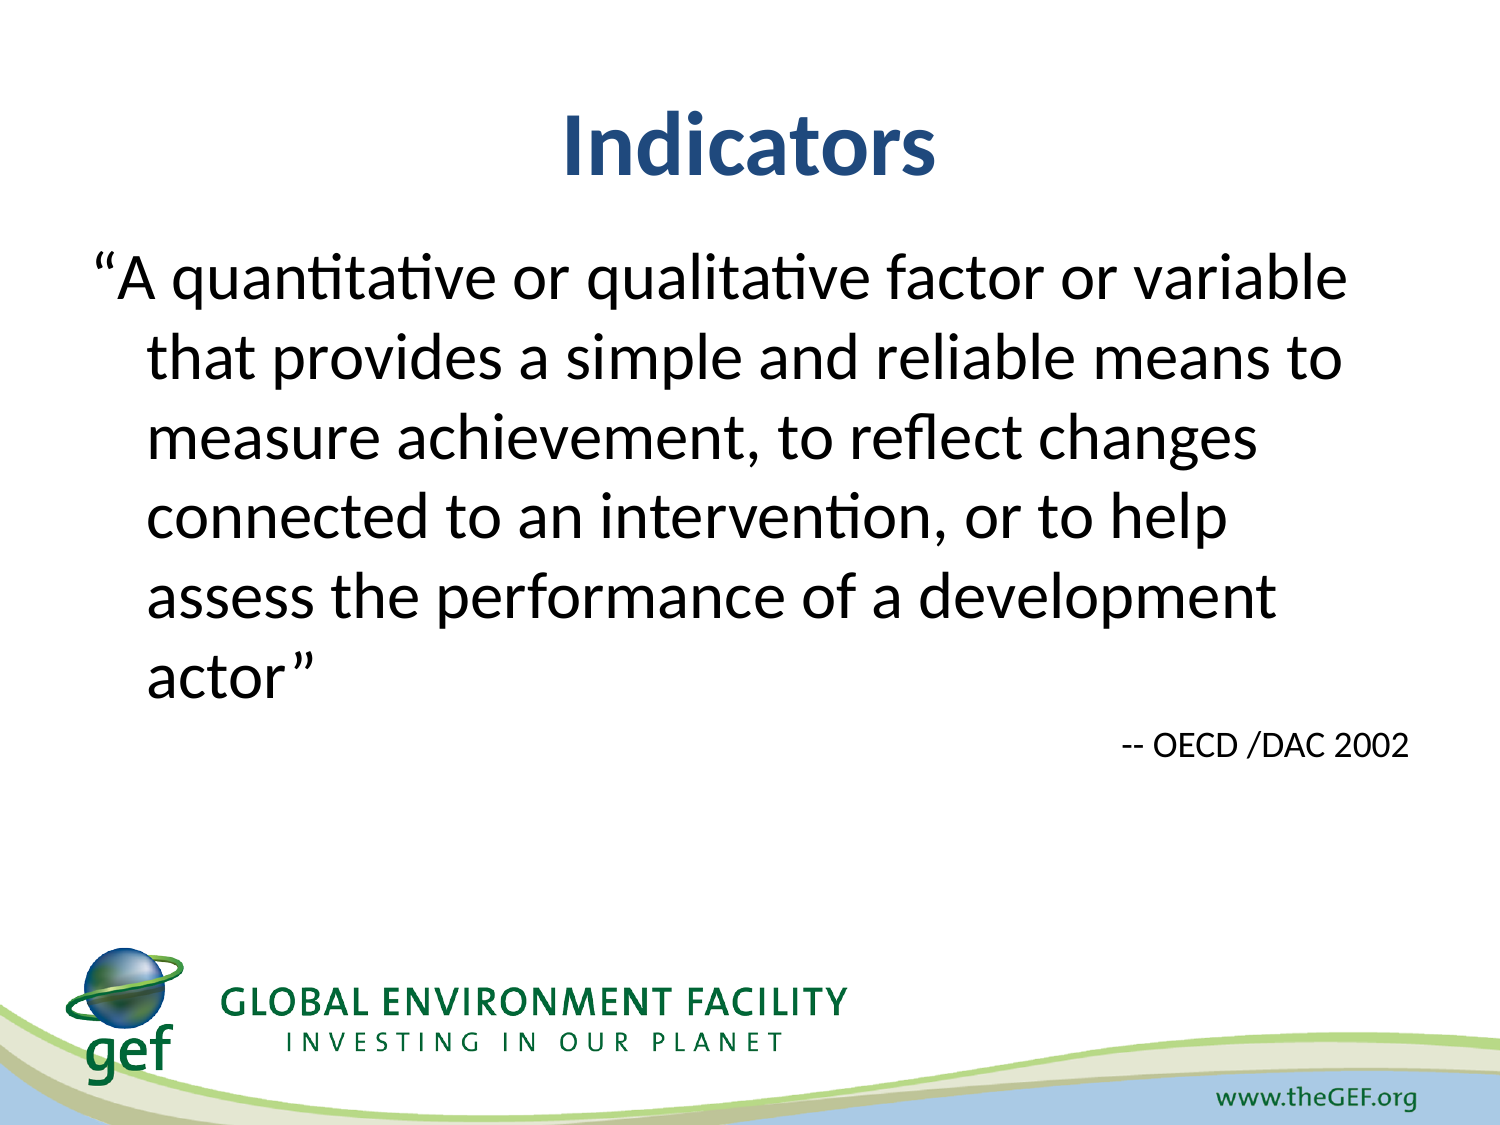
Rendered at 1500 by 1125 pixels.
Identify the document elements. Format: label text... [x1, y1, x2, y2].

picture [0, 920, 1500, 1125]
list “A quantitative or qualitative factor or variable that provides a simple and reliable means to measure achievement, to reflect changes connected to an intervention, or to help assess the performance of a development actor” -- OECD /DAC 2002 [74, 224, 1426, 1006]
title Indicators [74, 44, 1426, 224]
